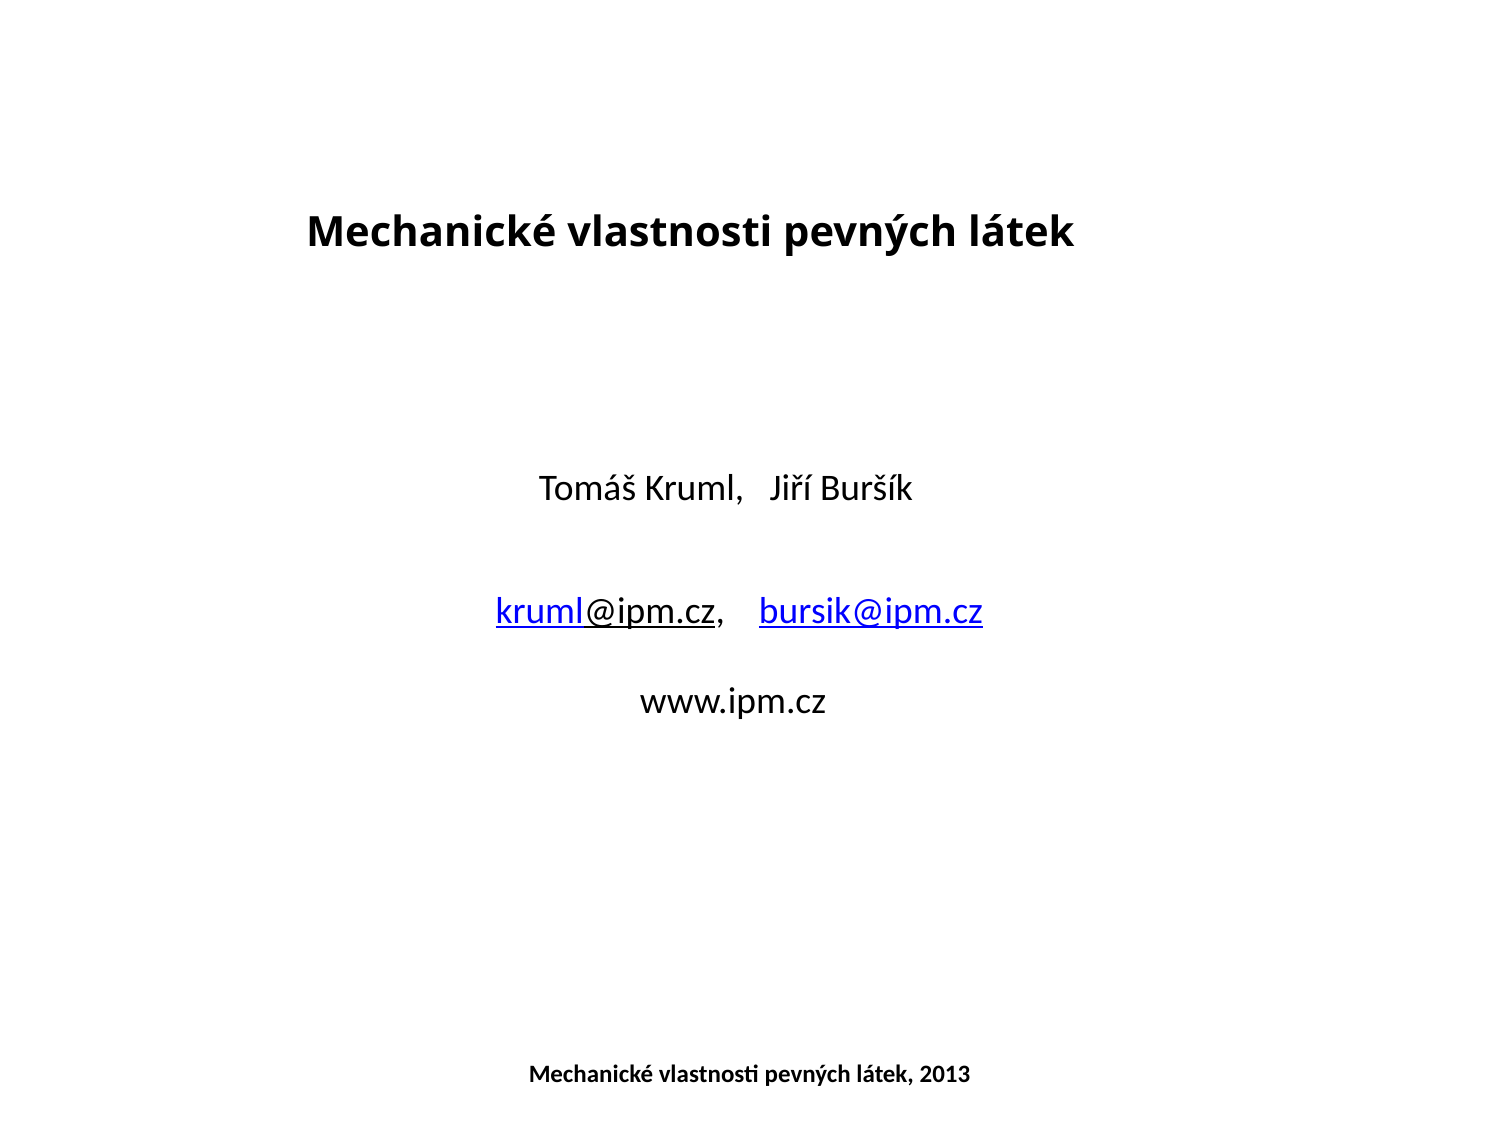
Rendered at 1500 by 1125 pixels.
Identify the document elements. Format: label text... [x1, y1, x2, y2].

footer Mechanické vlastnosti pevných látek, 2013 [512, 1042, 988, 1103]
text_box Tomáš Kruml, Jiří Buršík [524, 455, 929, 516]
text_box Mechanické vlastnosti pevných látek [291, 197, 1166, 263]
text_box kruml@ipm.cz, bursik@ipm.cz www.ipm.cz [480, 578, 998, 729]
